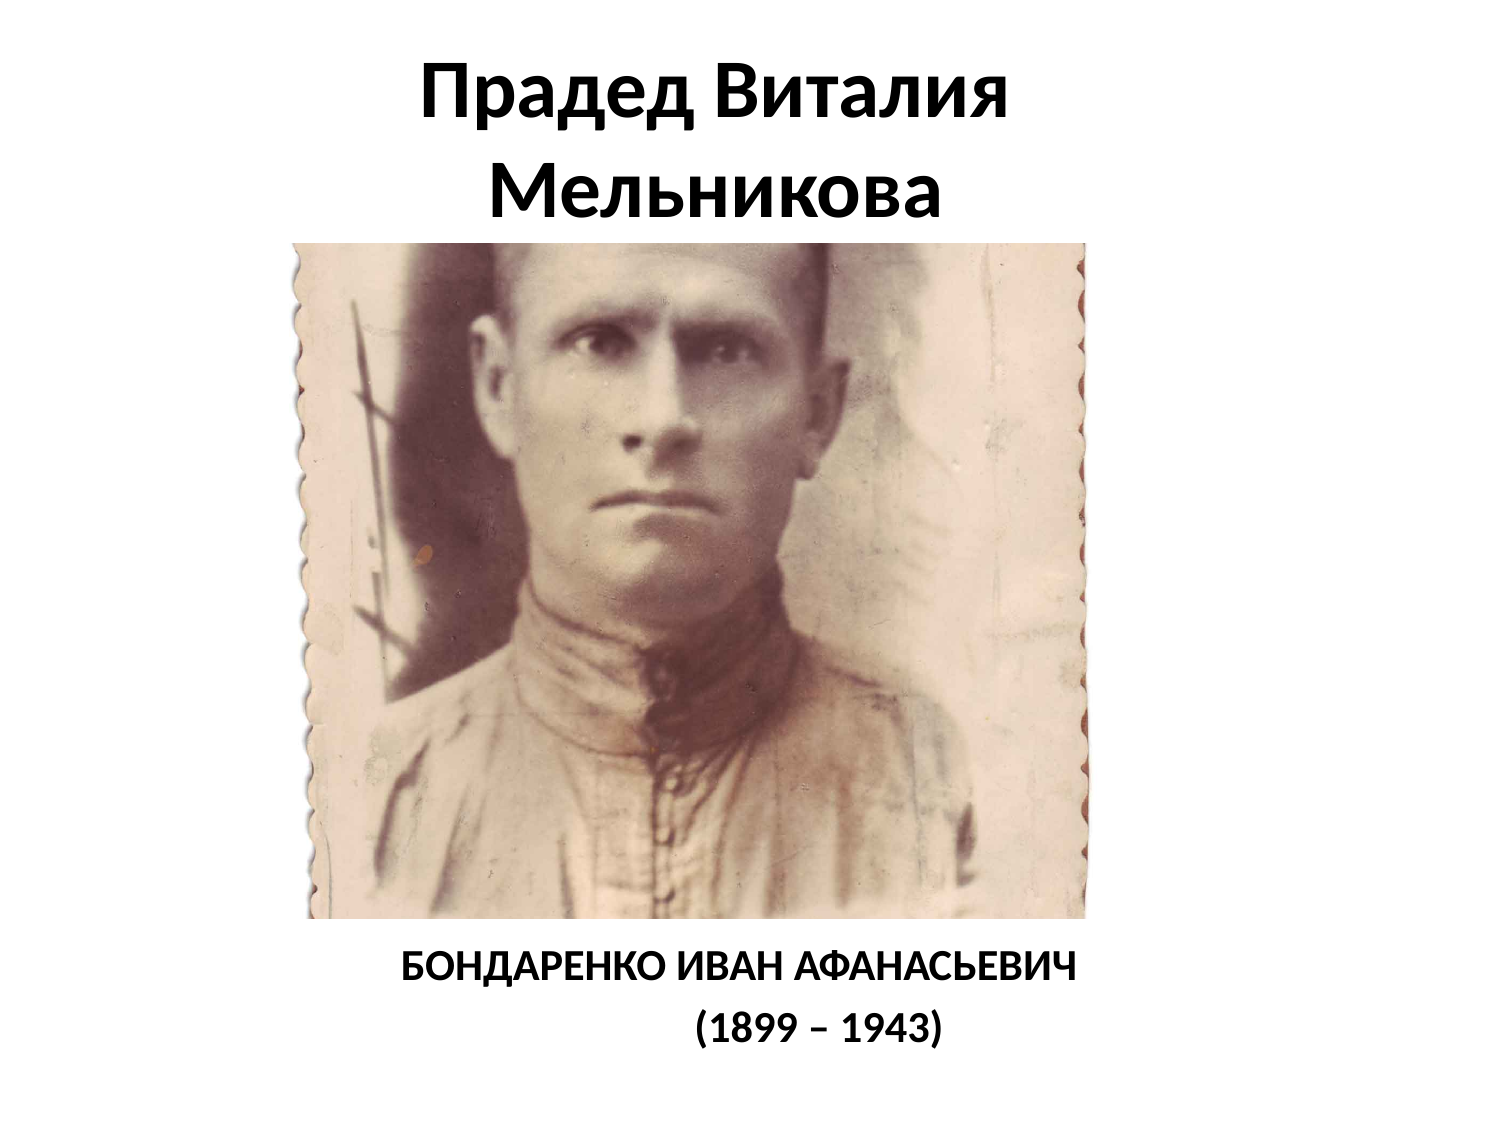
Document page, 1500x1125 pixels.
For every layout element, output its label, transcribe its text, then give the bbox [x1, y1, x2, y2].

list БОНДАРЕНКО ИВАН АФАНАСЬЕВИЧ (1899 – 1943) [289, 928, 1190, 1061]
title Прадед Виталия Мельникова [242, 30, 1190, 242]
picture [288, 243, 1105, 919]
